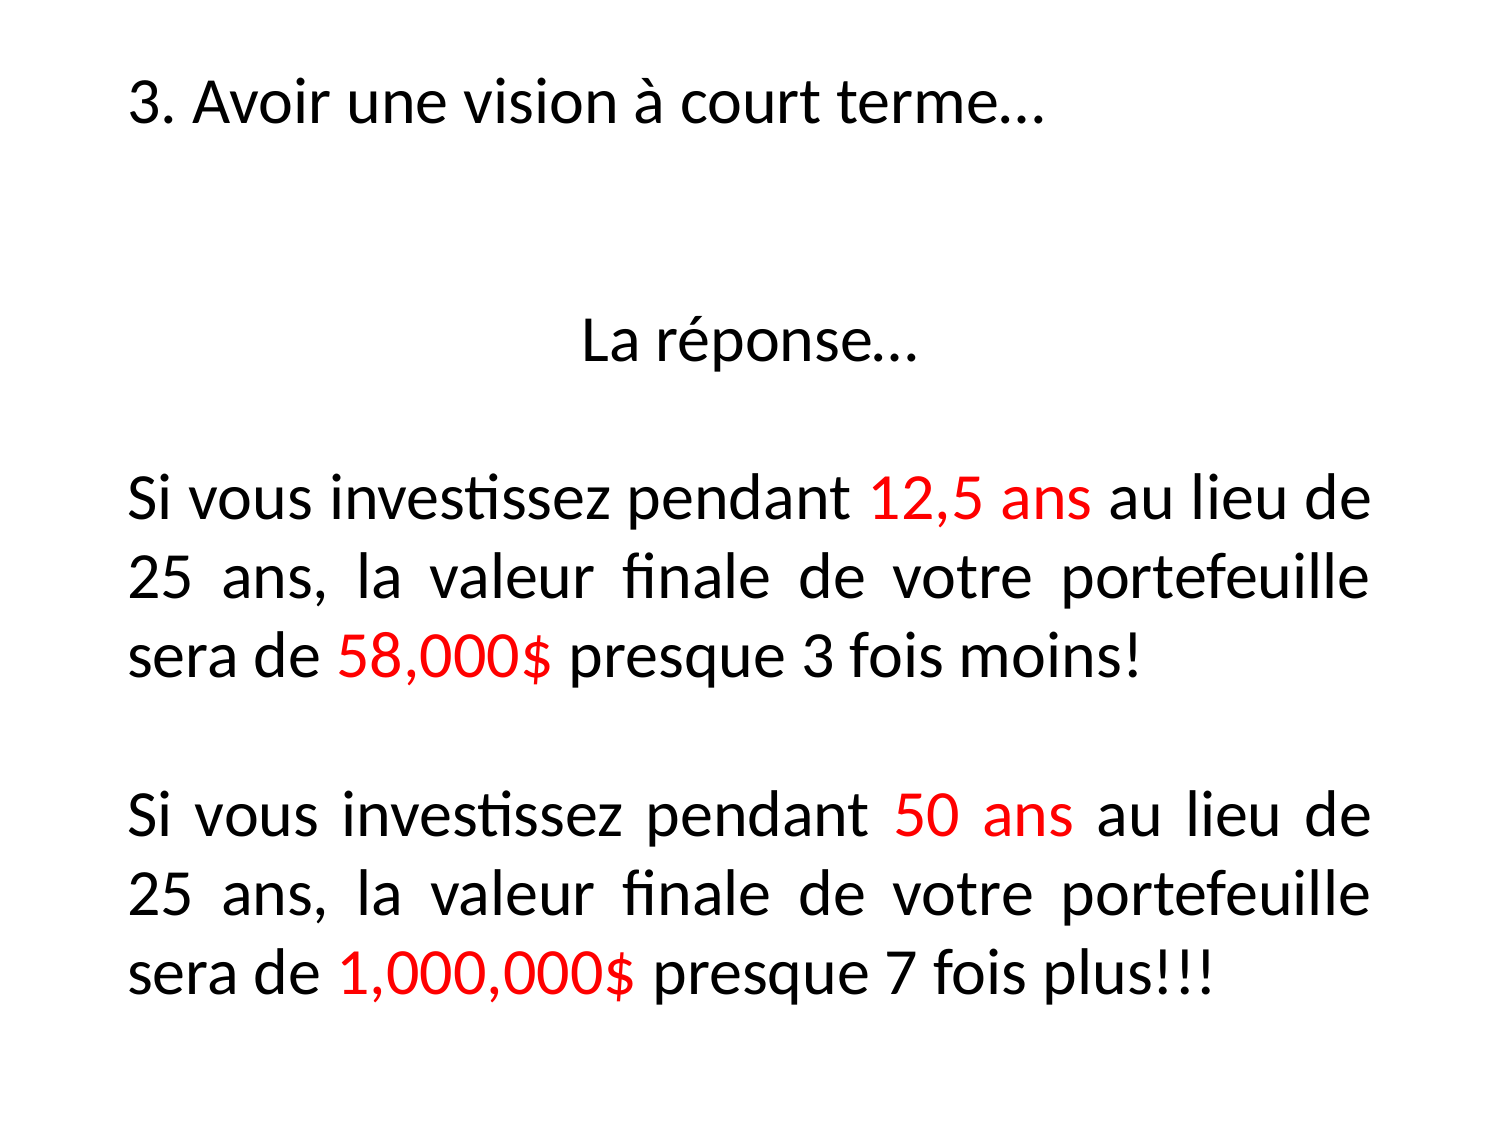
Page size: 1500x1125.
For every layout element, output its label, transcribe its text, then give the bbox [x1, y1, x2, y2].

text_box 3. Avoir une vision à court terme… La réponse… Si vous investissez pendant 12,5 ans au lieu de 25 ans, la valeur finale de votre portefeuille sera de 58,000$ presque 3 fois moins! Si vous investissez pendant 50 ans au lieu de 25 ans, la valeur finale de votre portefeuille sera de 1,000,000$ presque 7 fois plus!!! [112, 50, 1388, 1075]
